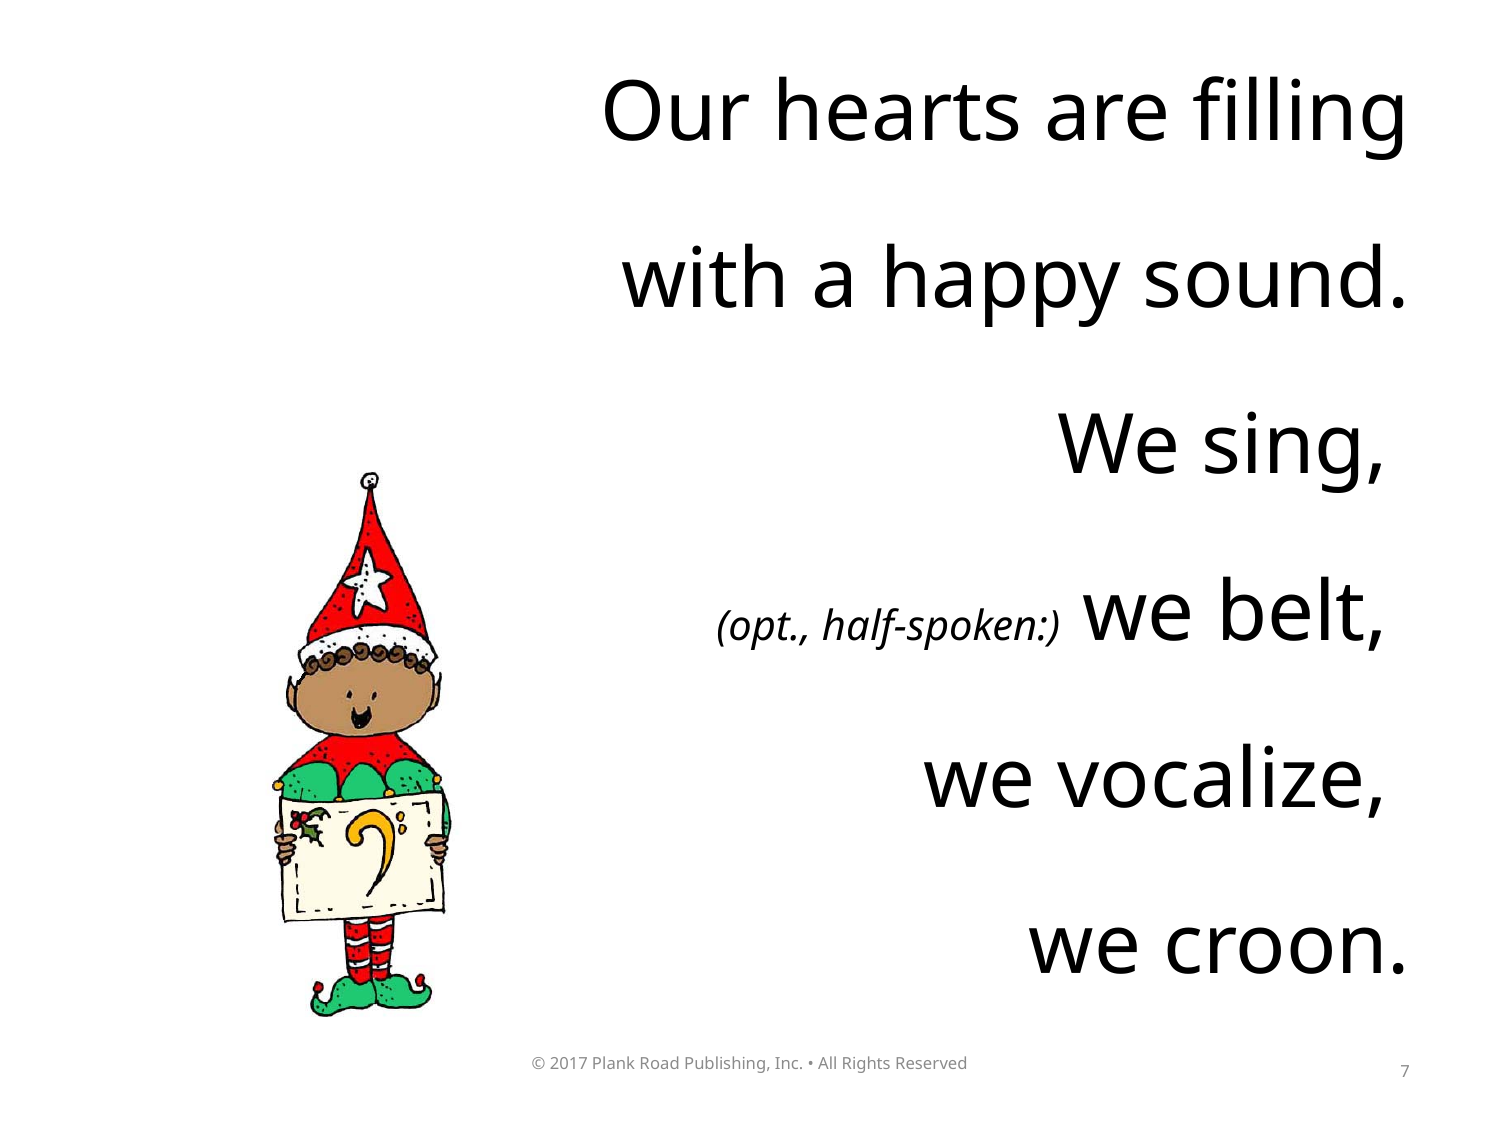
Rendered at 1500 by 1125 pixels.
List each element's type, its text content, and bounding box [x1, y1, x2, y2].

slide_number 7 [1074, 1042, 1425, 1103]
picture [252, 431, 515, 1043]
list Our hearts are filling with a happy sound. We sing, (opt., half-spoken:) we belt, we vocalize, we croon. [75, 0, 1425, 977]
